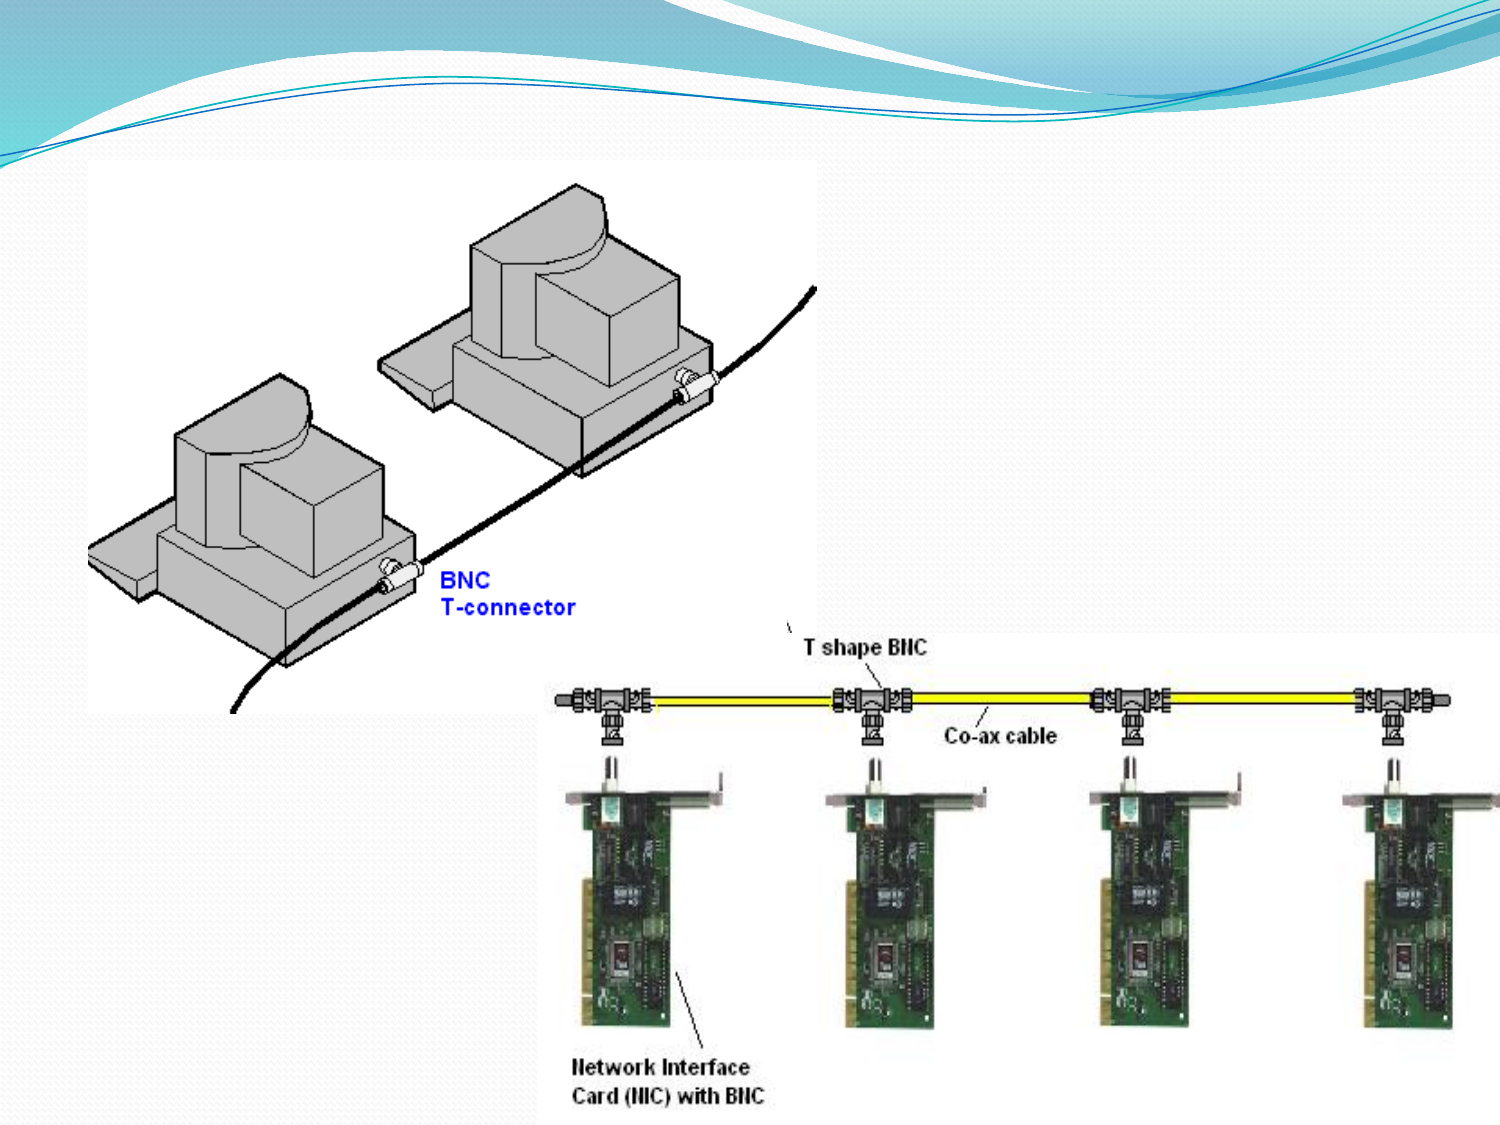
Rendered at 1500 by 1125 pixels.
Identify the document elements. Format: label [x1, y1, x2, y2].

picture [88, 160, 1500, 1125]
